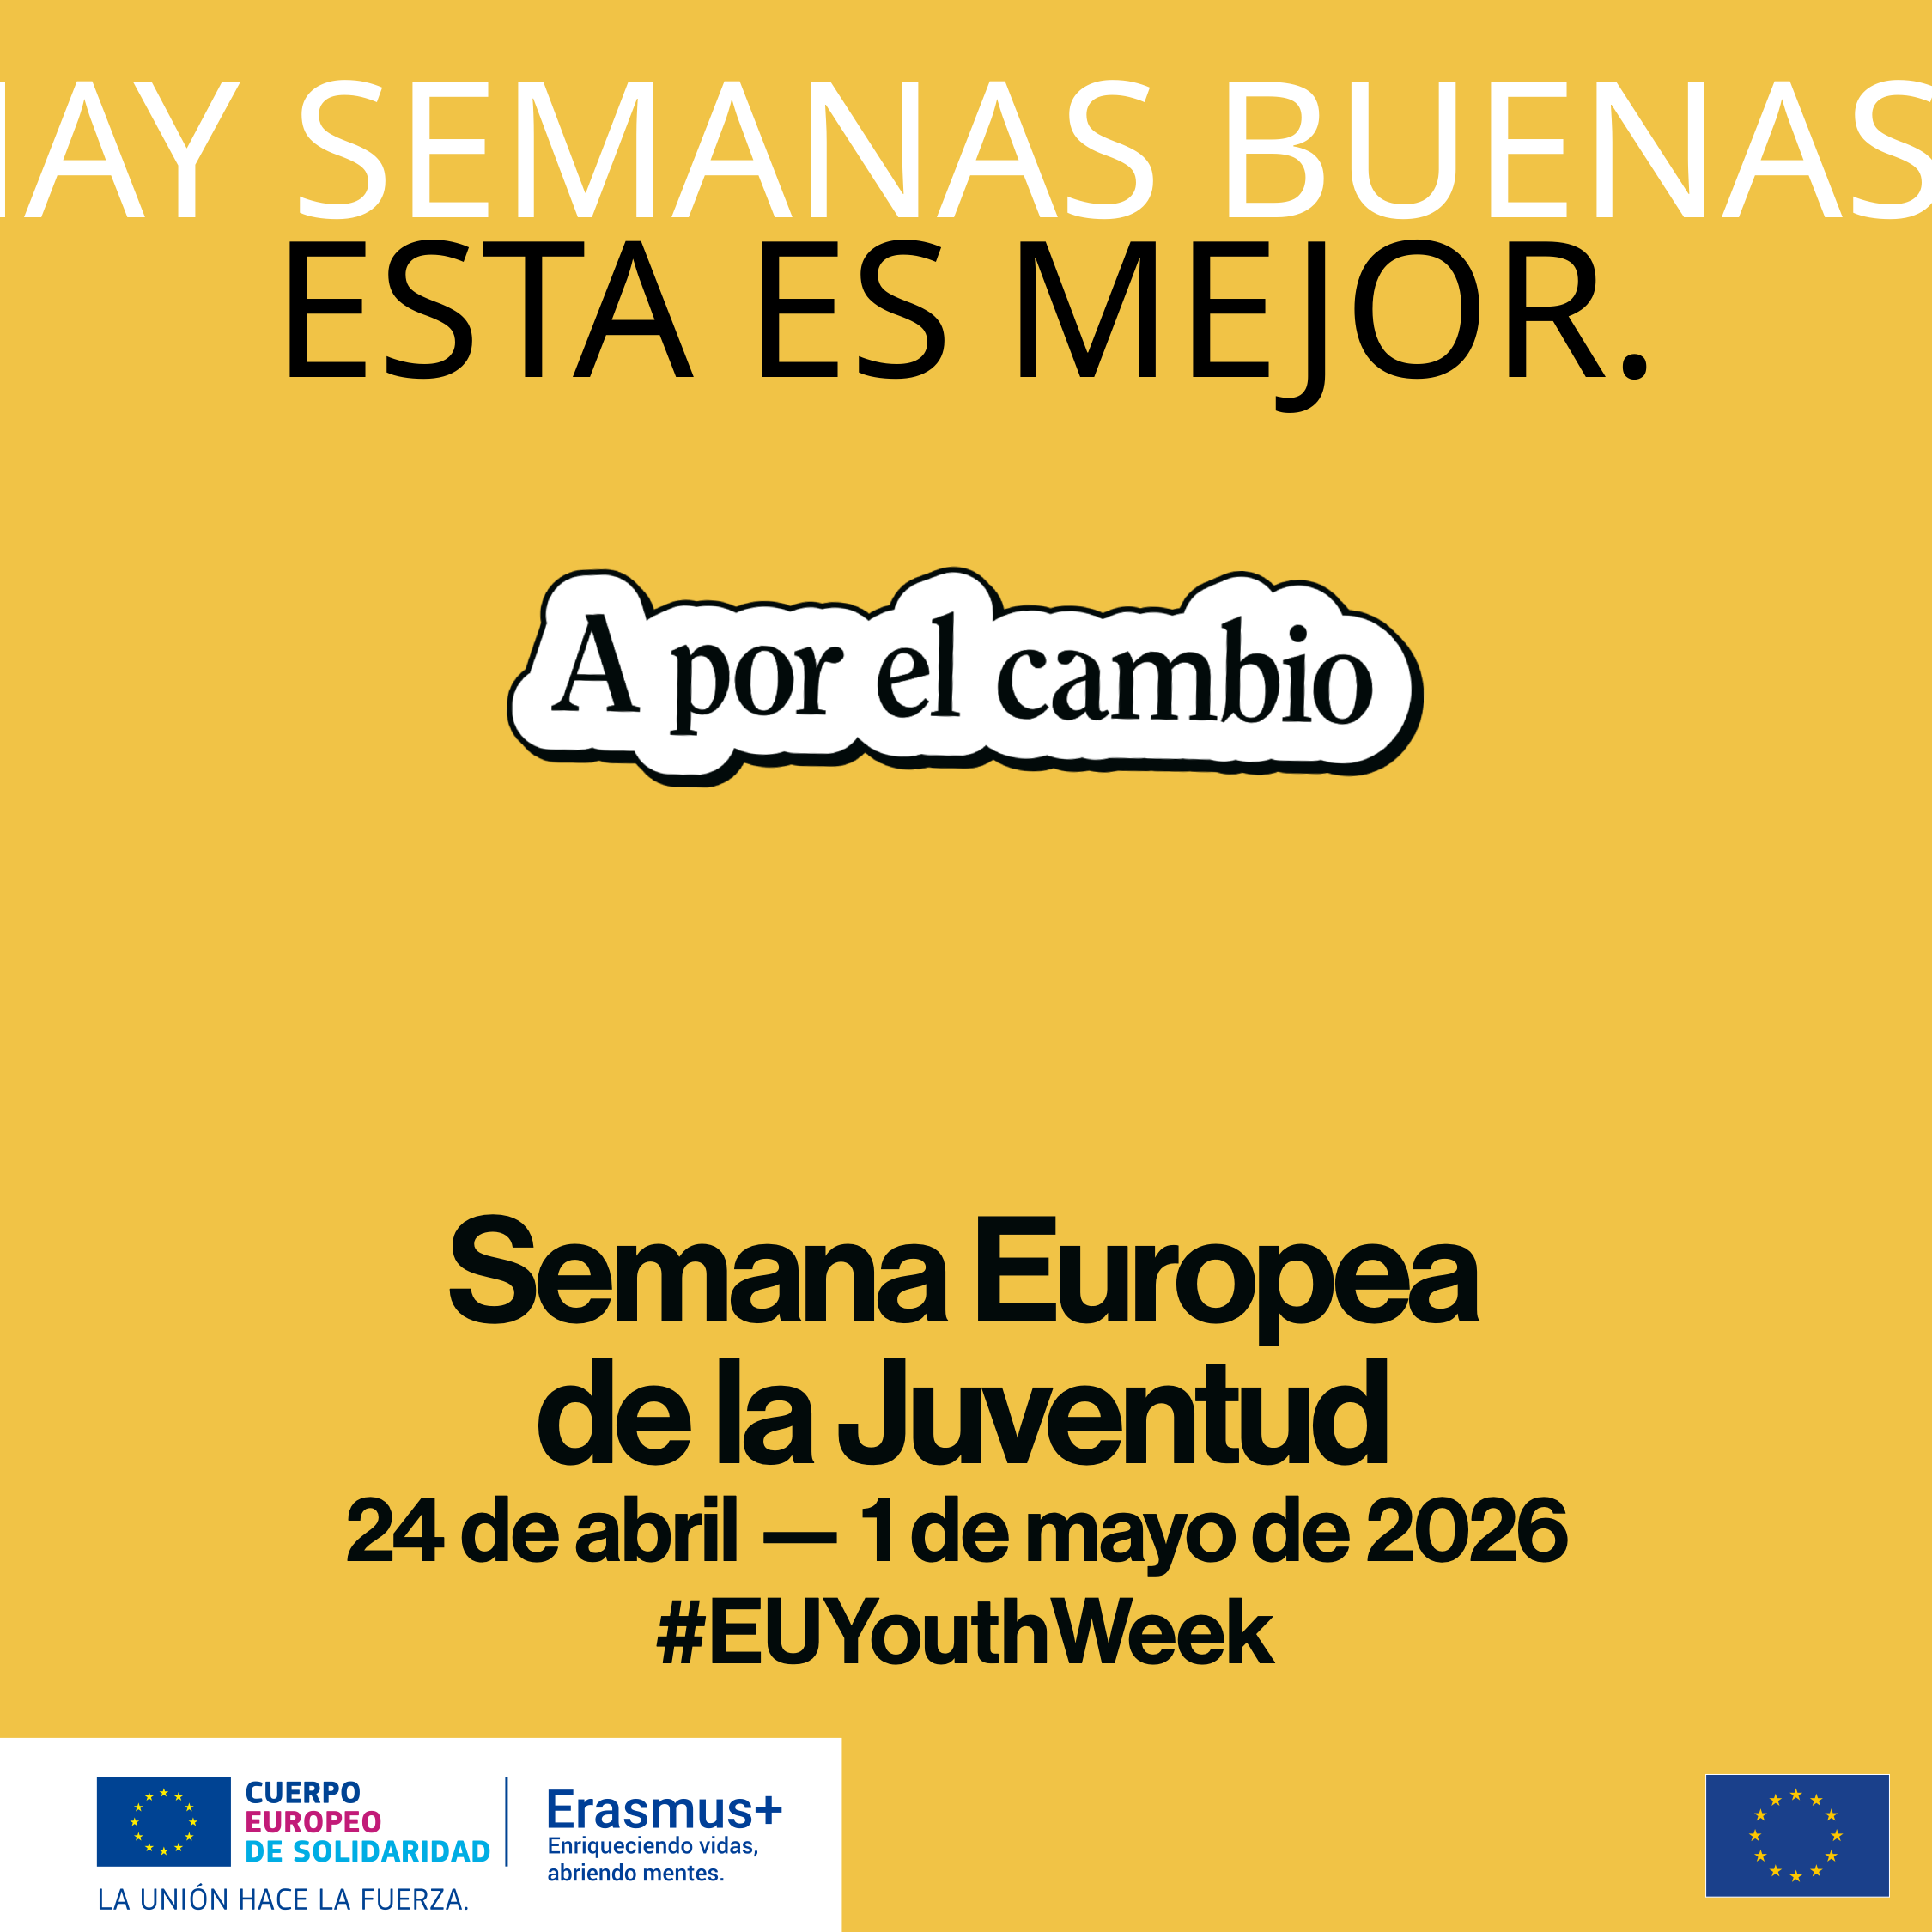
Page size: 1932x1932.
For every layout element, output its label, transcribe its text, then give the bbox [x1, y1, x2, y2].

picture [504, 533, 1429, 825]
text_box Hay semanas buenas. Esta es mejor. [0, 86, 1932, 414]
picture [0, 1195, 1891, 1932]
